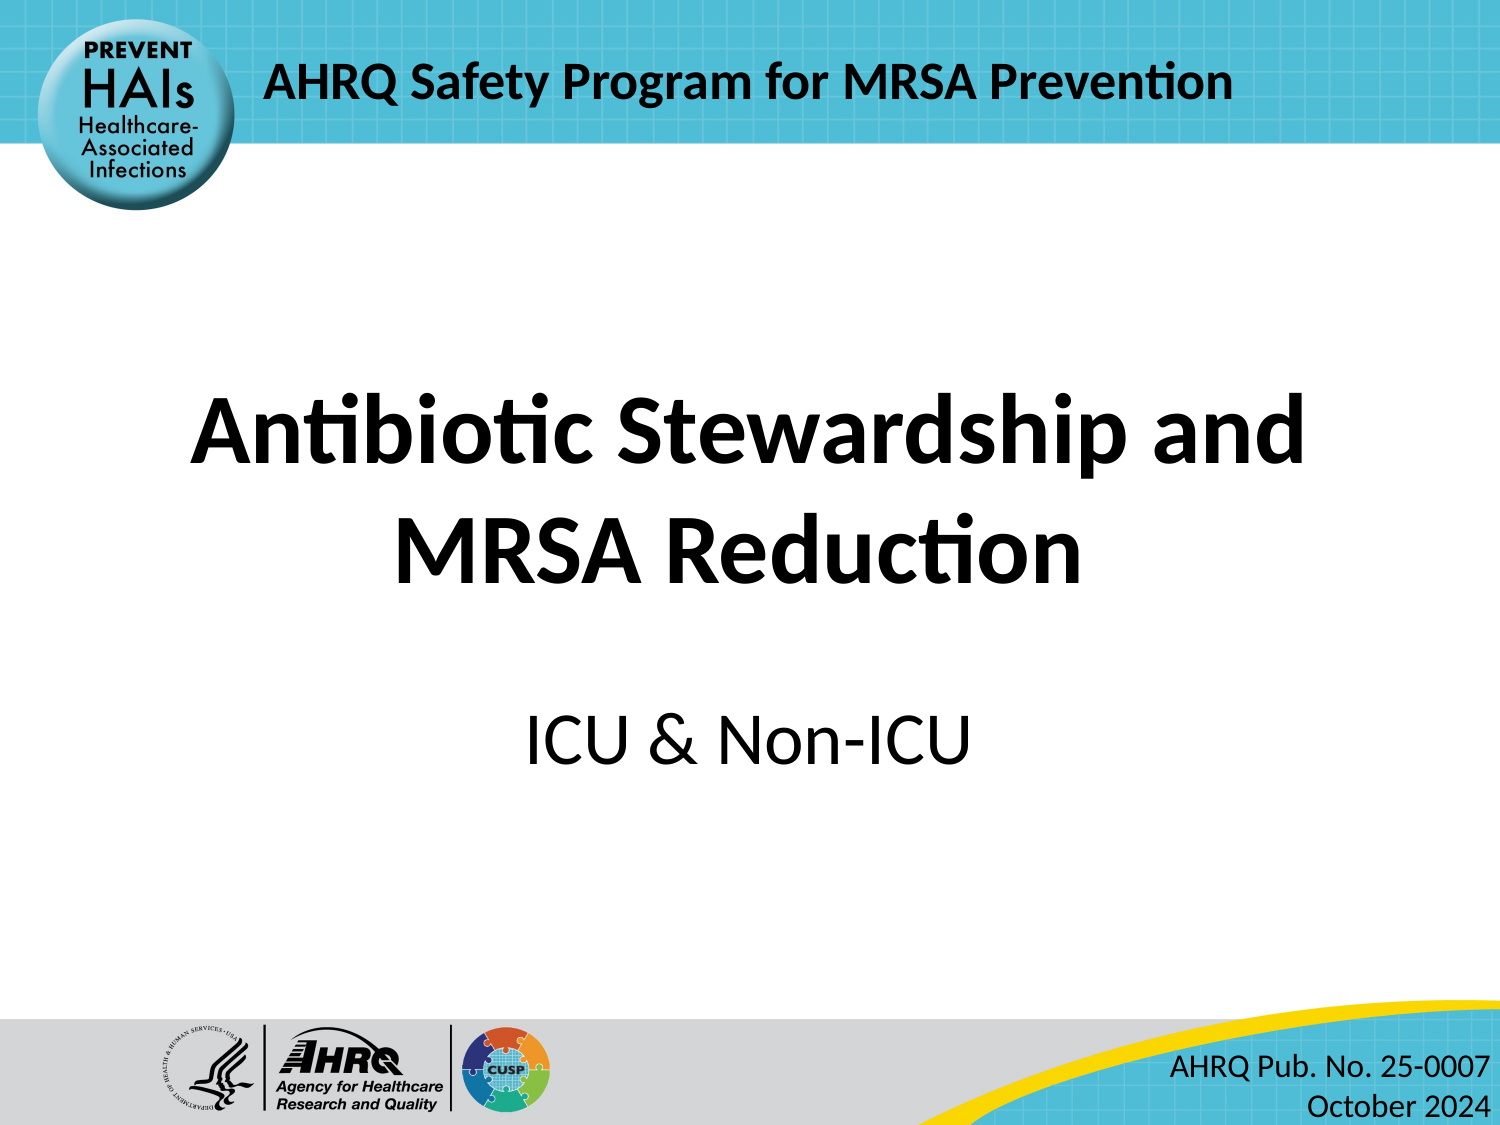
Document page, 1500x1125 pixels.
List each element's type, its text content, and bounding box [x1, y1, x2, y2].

title AHRQ Safety Program for MRSA Prevention [200, 5, 1300, 144]
text_box AHRQ Pub. No. 25-0007 October 2024 [1114, 1037, 1500, 1125]
picture [0, 0, 1500, 1125]
list ICU & Non-ICU [172, 681, 1326, 846]
list Antibiotic Stewardship and MRSA Reduction [173, 306, 1327, 660]
